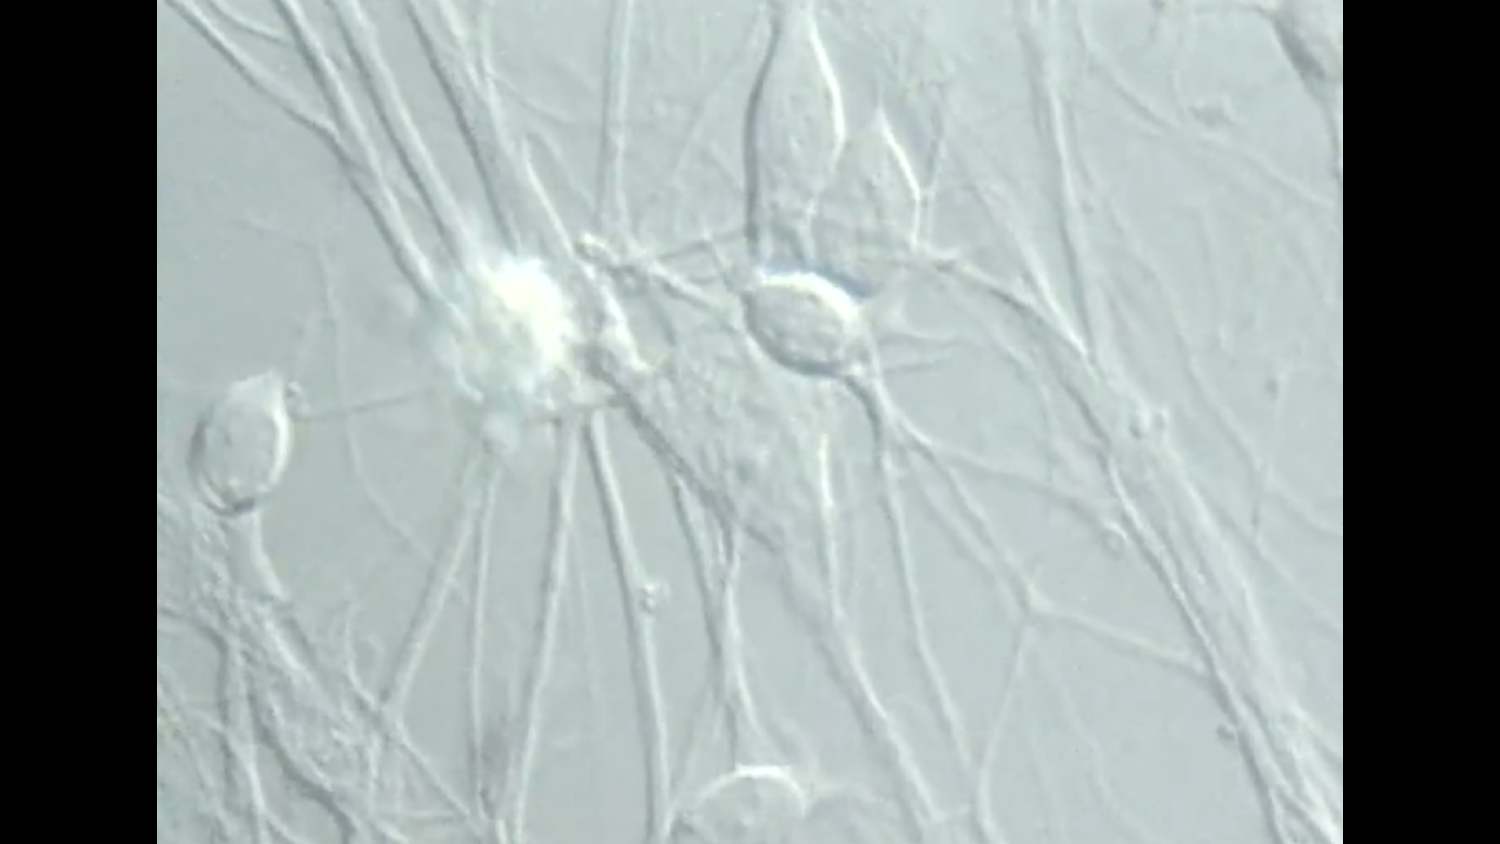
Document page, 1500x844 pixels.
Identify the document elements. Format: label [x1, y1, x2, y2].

picture [156, 0, 1344, 844]
